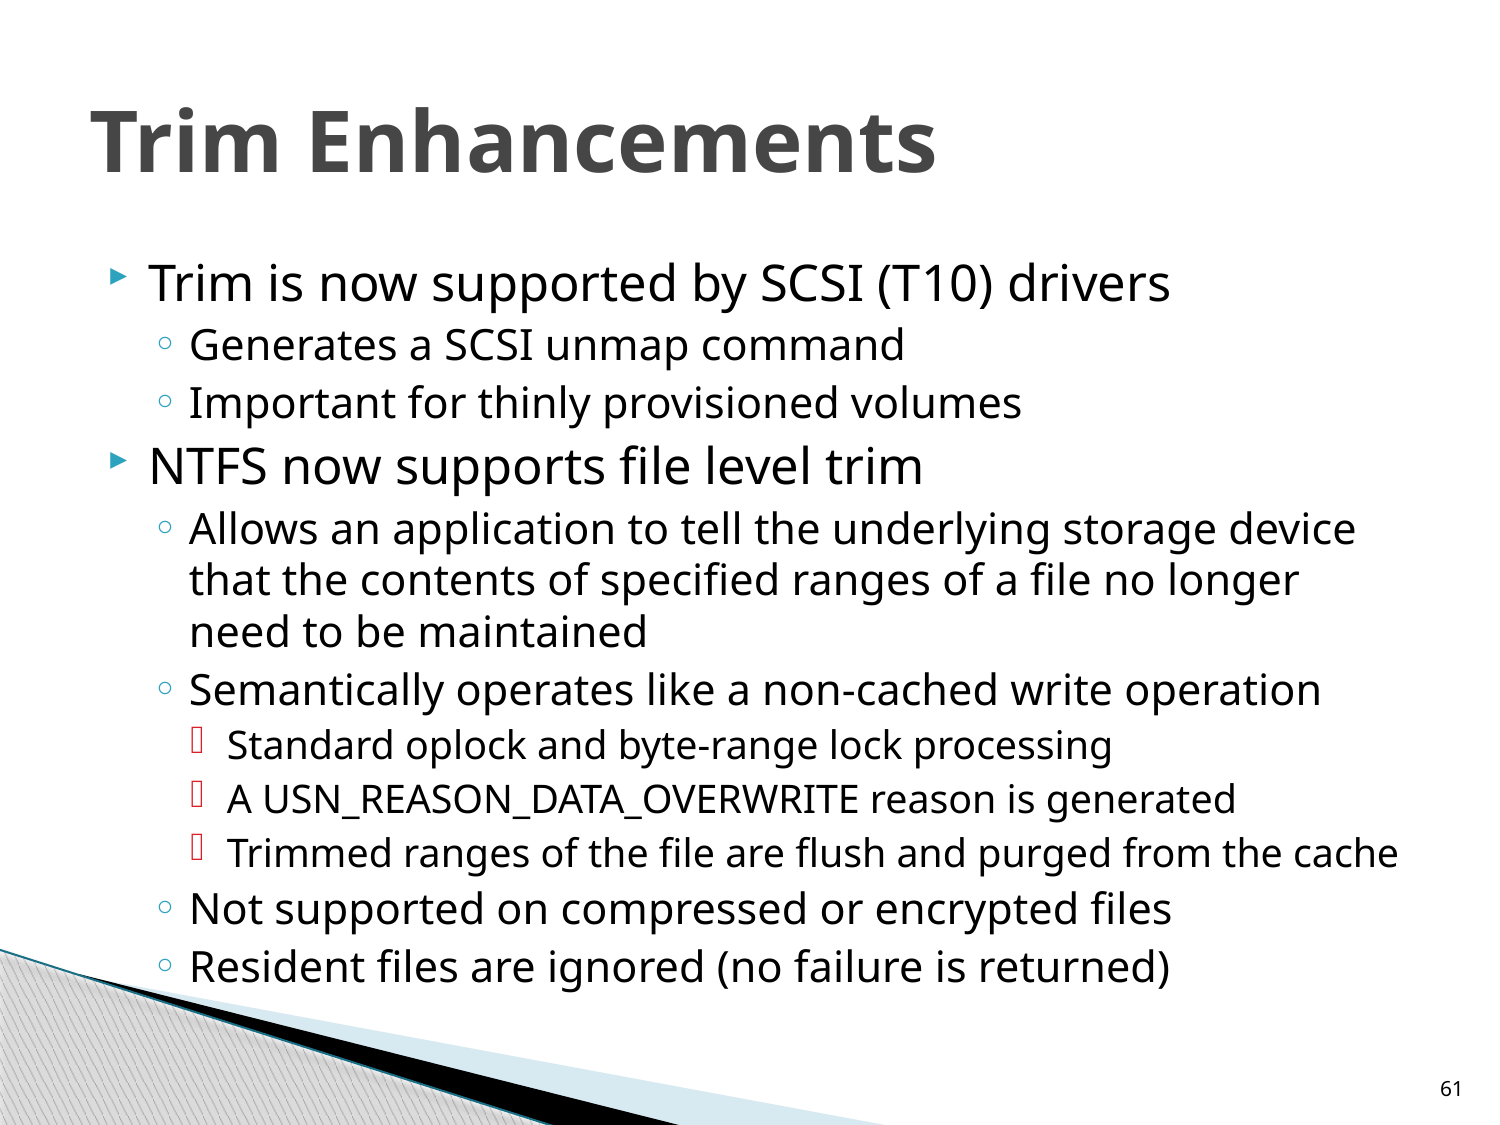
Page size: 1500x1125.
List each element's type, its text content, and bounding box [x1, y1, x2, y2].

slide_number 61 [1418, 1051, 1479, 1112]
title Trim Enhancements [75, 45, 1425, 233]
list Trim is now supported by SCSI (T10) drivers Generates a SCSI unmap command Important for thinly provisioned volumes NTFS now supports file level trim Allows an application to tell the underlying storage device that the contents of specified ranges of a file no longer need to be maintained Semantically operates like a non-cached write operation Standard oplock and byte-range lock processing A USN_REASON_DATA_OVERWRITE reason is generated Trimmed ranges of the file are flush and purged from the cache Not supported on compressed or encrypted files Resident files are ignored (no failure is returned) [75, 243, 1425, 1050]
